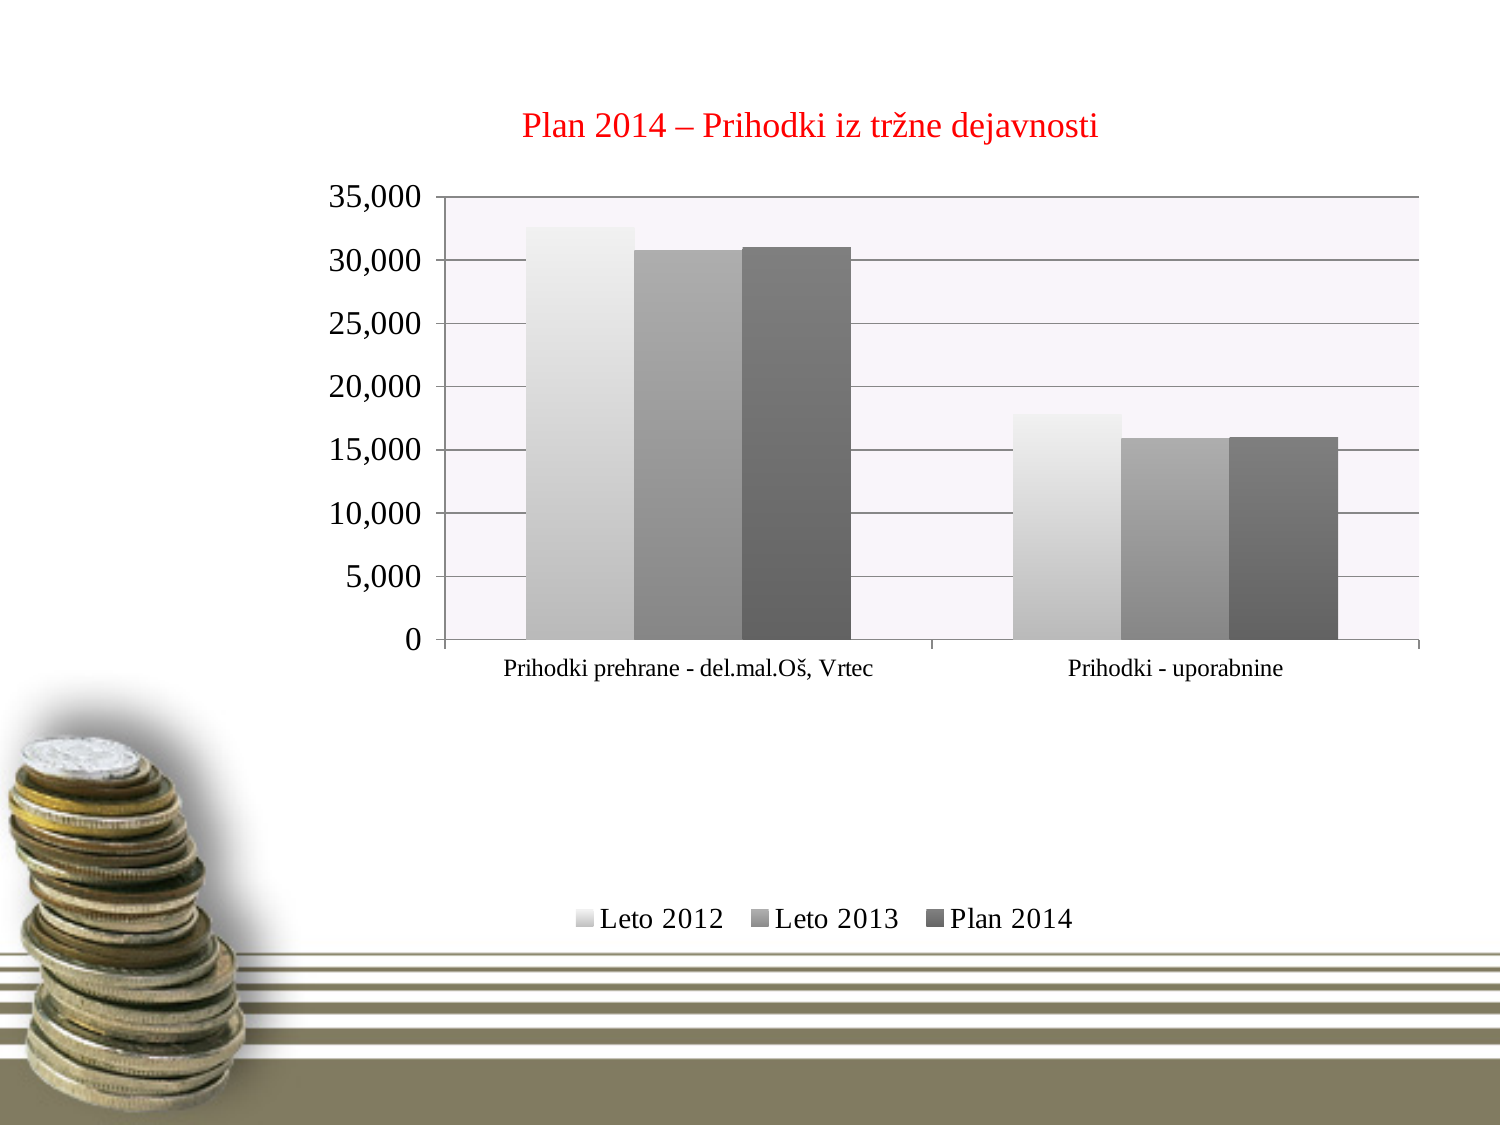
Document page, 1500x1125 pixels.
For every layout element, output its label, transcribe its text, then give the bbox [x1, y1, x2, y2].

chart [187, 175, 1430, 950]
title Plan 2014 – Prihodki iz tržne dejavnosti [234, 93, 1388, 174]
picture [0, 0, 1500, 1125]
